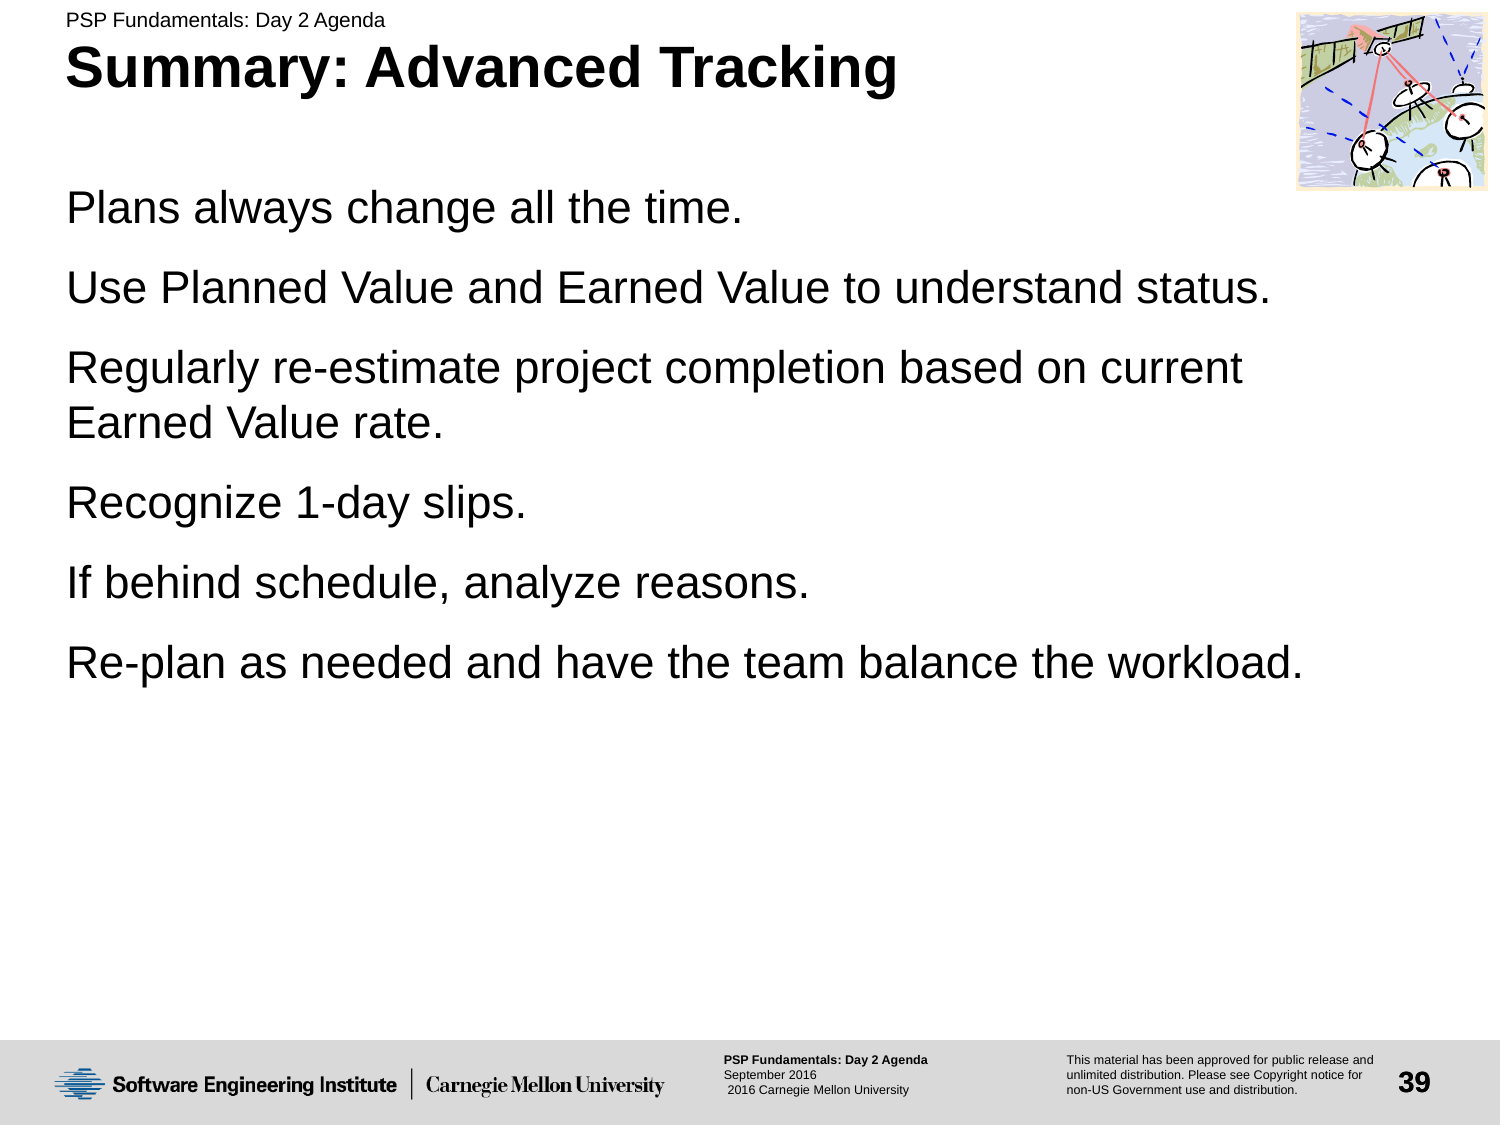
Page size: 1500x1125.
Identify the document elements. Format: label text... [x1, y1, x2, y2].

picture [1295, 9, 1491, 194]
title Summary: Advanced Tracking [65, 37, 1295, 148]
picture [46, 1061, 673, 1104]
list Plans always change all the time. Use Planned Value and Earned Value to understand status. Regularly re-estimate project completion based on current Earned Value rate. Recognize 1-day slips. If behind schedule, analyze reasons. Re-plan as needed and have the team balance the workload. [65, 177, 1431, 1000]
